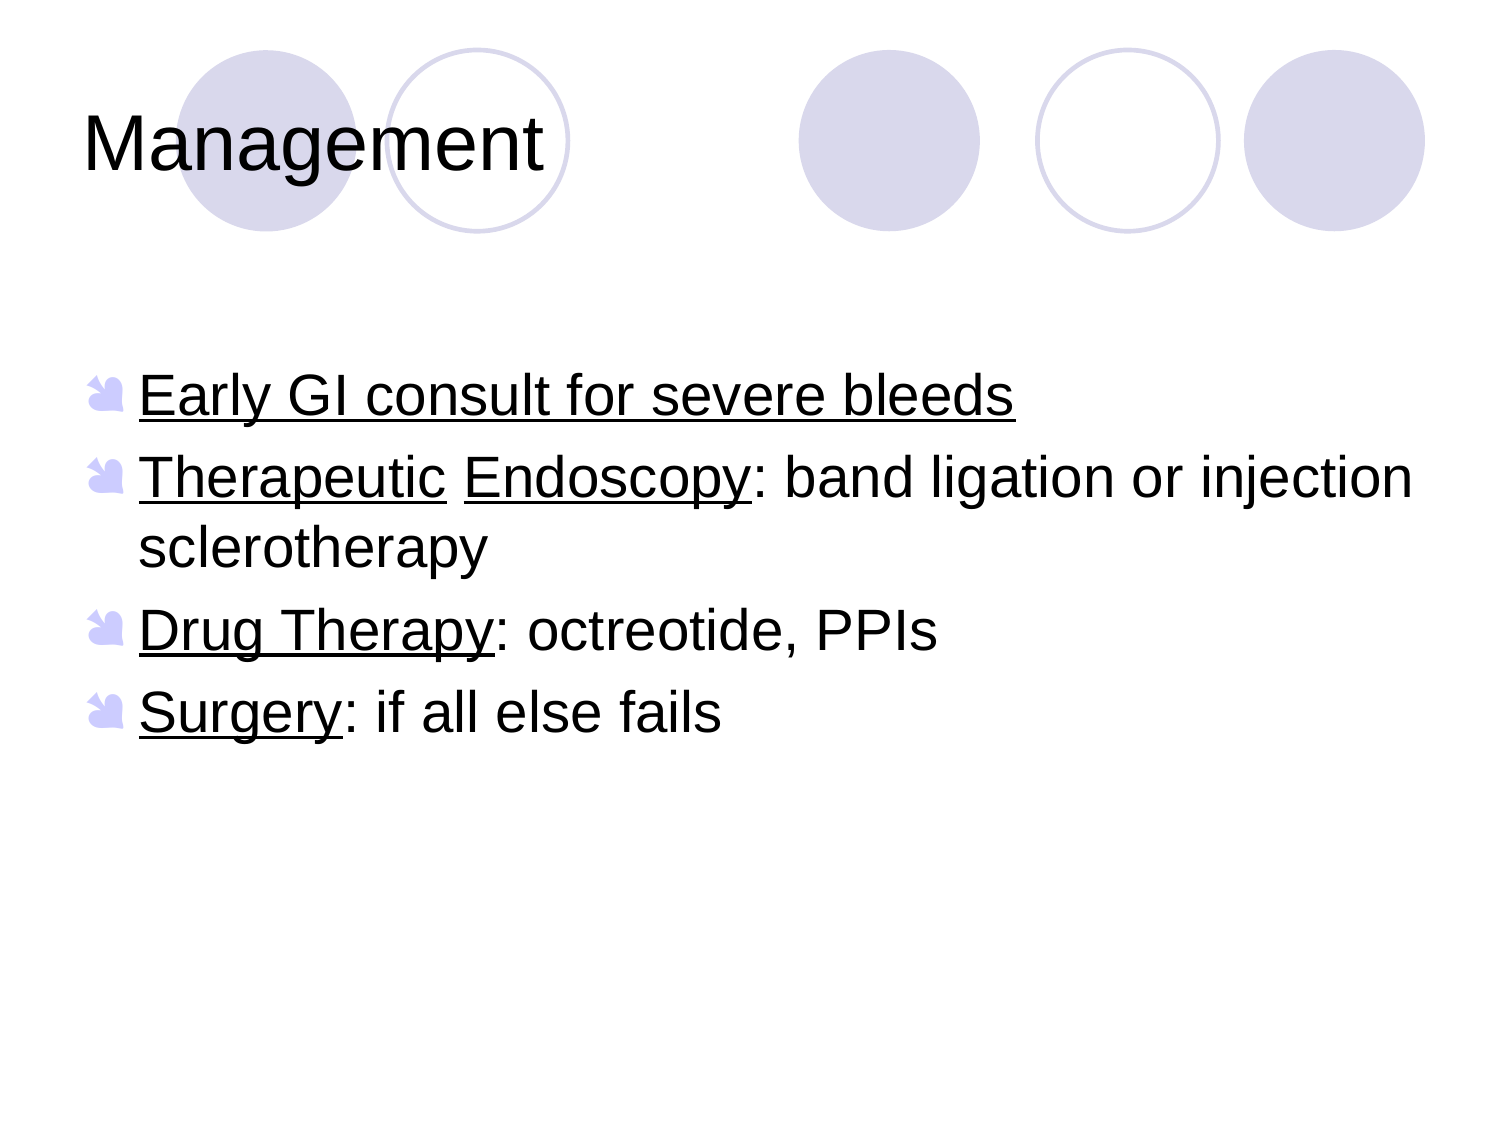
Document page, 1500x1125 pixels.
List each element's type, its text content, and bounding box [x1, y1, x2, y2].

title Management [74, 44, 1426, 234]
list Early GI consult for severe bleeds Therapeutic Endoscopy: band ligation or injection sclerotherapy Drug Therapy: octreotide, PPIs Surgery: if all else fails [74, 349, 1426, 1007]
